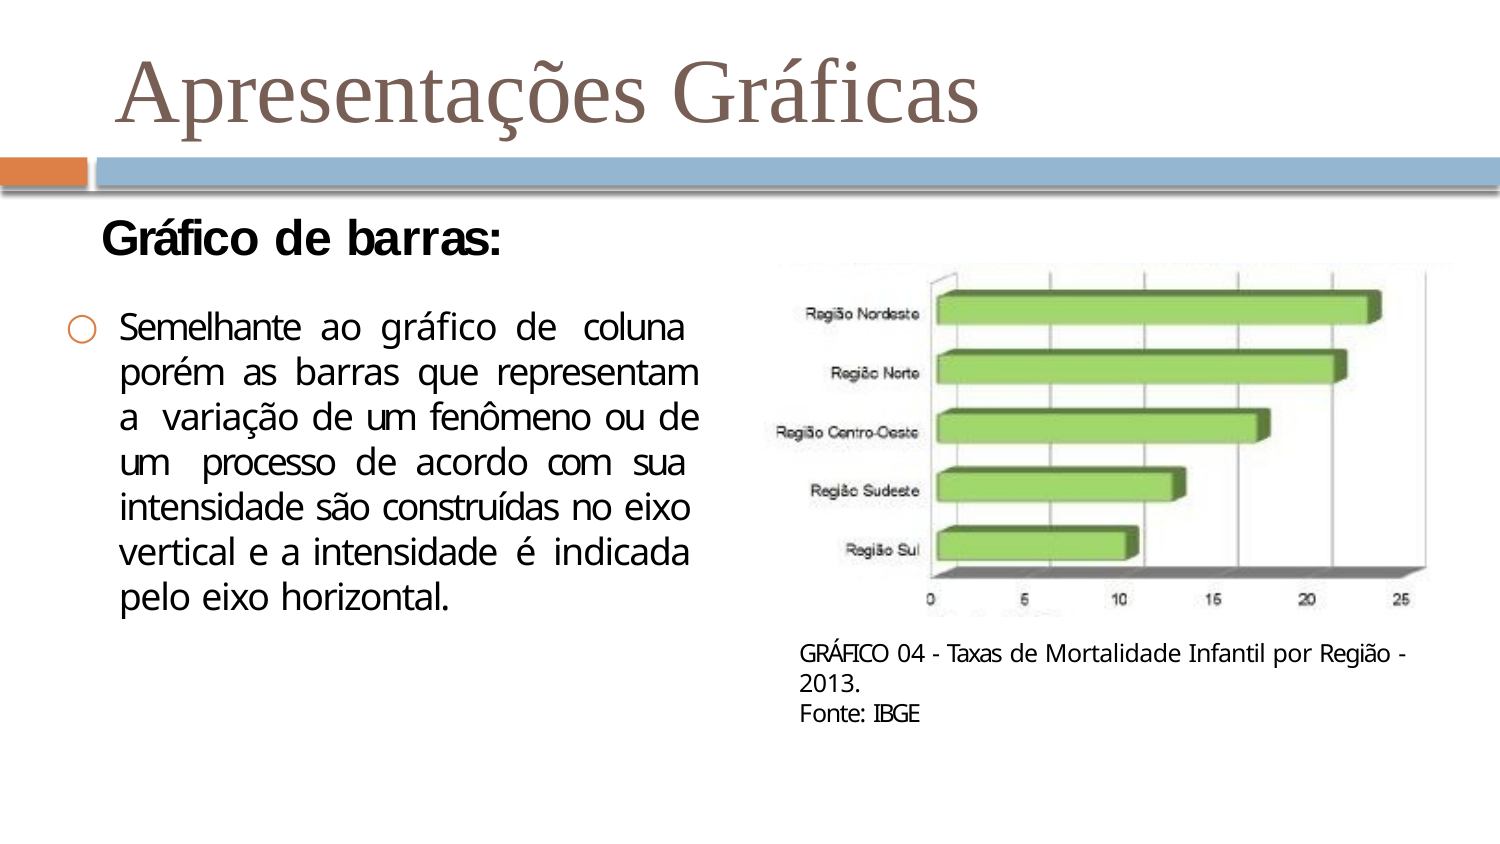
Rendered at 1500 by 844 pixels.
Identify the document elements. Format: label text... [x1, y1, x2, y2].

picture [764, 263, 1454, 617]
picture [0, 156, 1500, 203]
title Apresentações Gráficas [112, 28, 984, 172]
text_box Gráfico de barras: Semelhante ao gráfico de coluna porém as barras que representam a variação de um fenômeno ou de um processo de acordo com sua intensidade são construídas no eixo vertical e a intensidade é indicada pelo eixo horizontal. [63, 203, 702, 618]
text_box GRÁFICO 04 - Taxas de Mortalidade Infantil por Região -2013. Fonte: IBGE [797, 635, 1446, 728]
